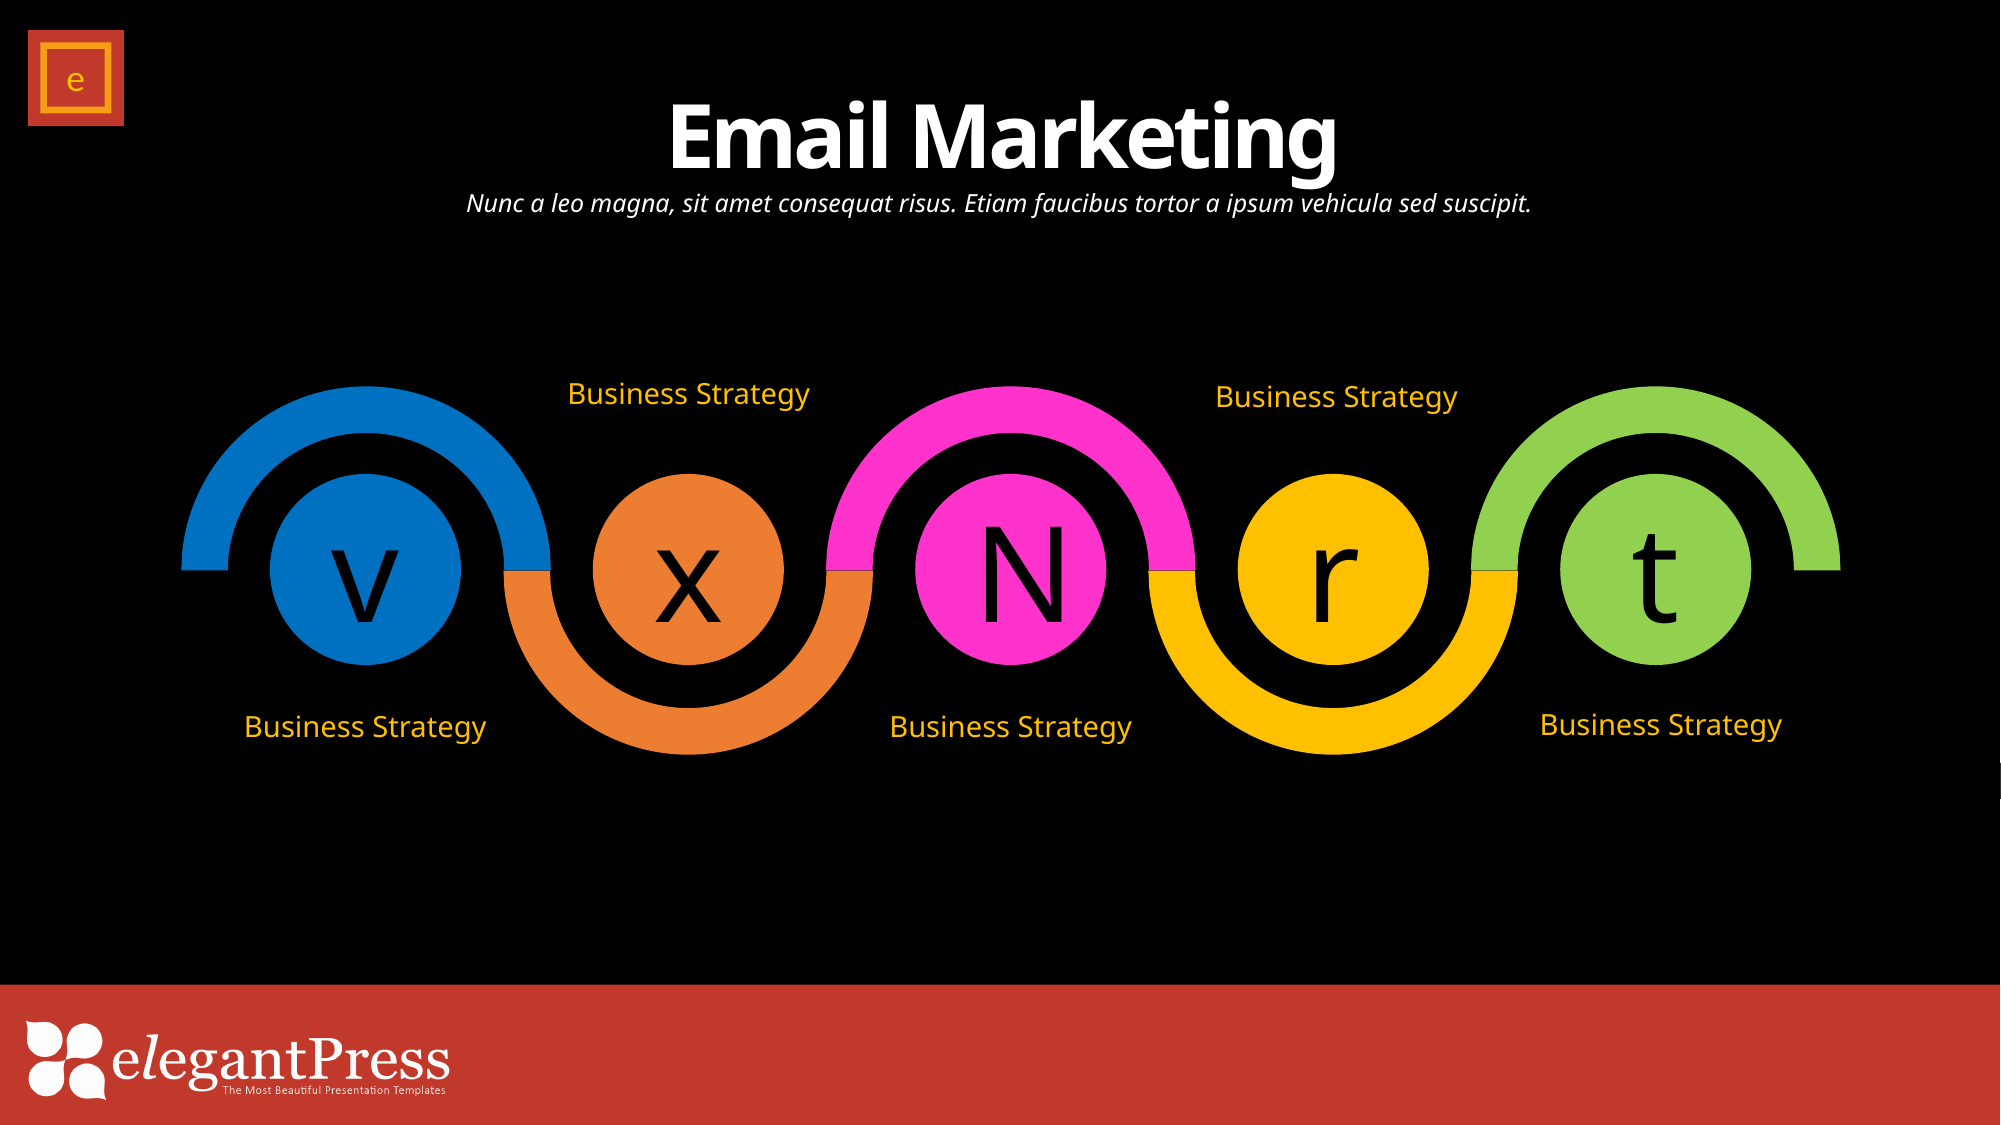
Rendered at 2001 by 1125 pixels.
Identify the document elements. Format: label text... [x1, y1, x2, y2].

text_box [180, 385, 553, 572]
text_box Business Strategy [1199, 382, 1474, 436]
text_box v [268, 472, 463, 667]
text_box Business Strategy [551, 379, 826, 433]
text_box x [591, 472, 785, 667]
text_box Business Strategy [1523, 710, 1799, 764]
text_box Nunc a leo magna, sit amet consequat risus. Etiam faucibus tortor a ipsum vehicula sed suscipit. [123, 182, 1884, 223]
text_box t [1559, 472, 1753, 667]
text_box [1147, 569, 1520, 756]
text_box Email Marketing [655, 74, 1352, 182]
text_box [824, 385, 1197, 572]
text_box [1469, 385, 1842, 572]
text_box Business Strategy [873, 712, 1149, 766]
text_box Business Strategy [228, 712, 503, 766]
text_box N [914, 472, 1108, 667]
text_box r [1236, 472, 1430, 667]
text_box [502, 569, 875, 756]
picture [17, 1012, 454, 1111]
